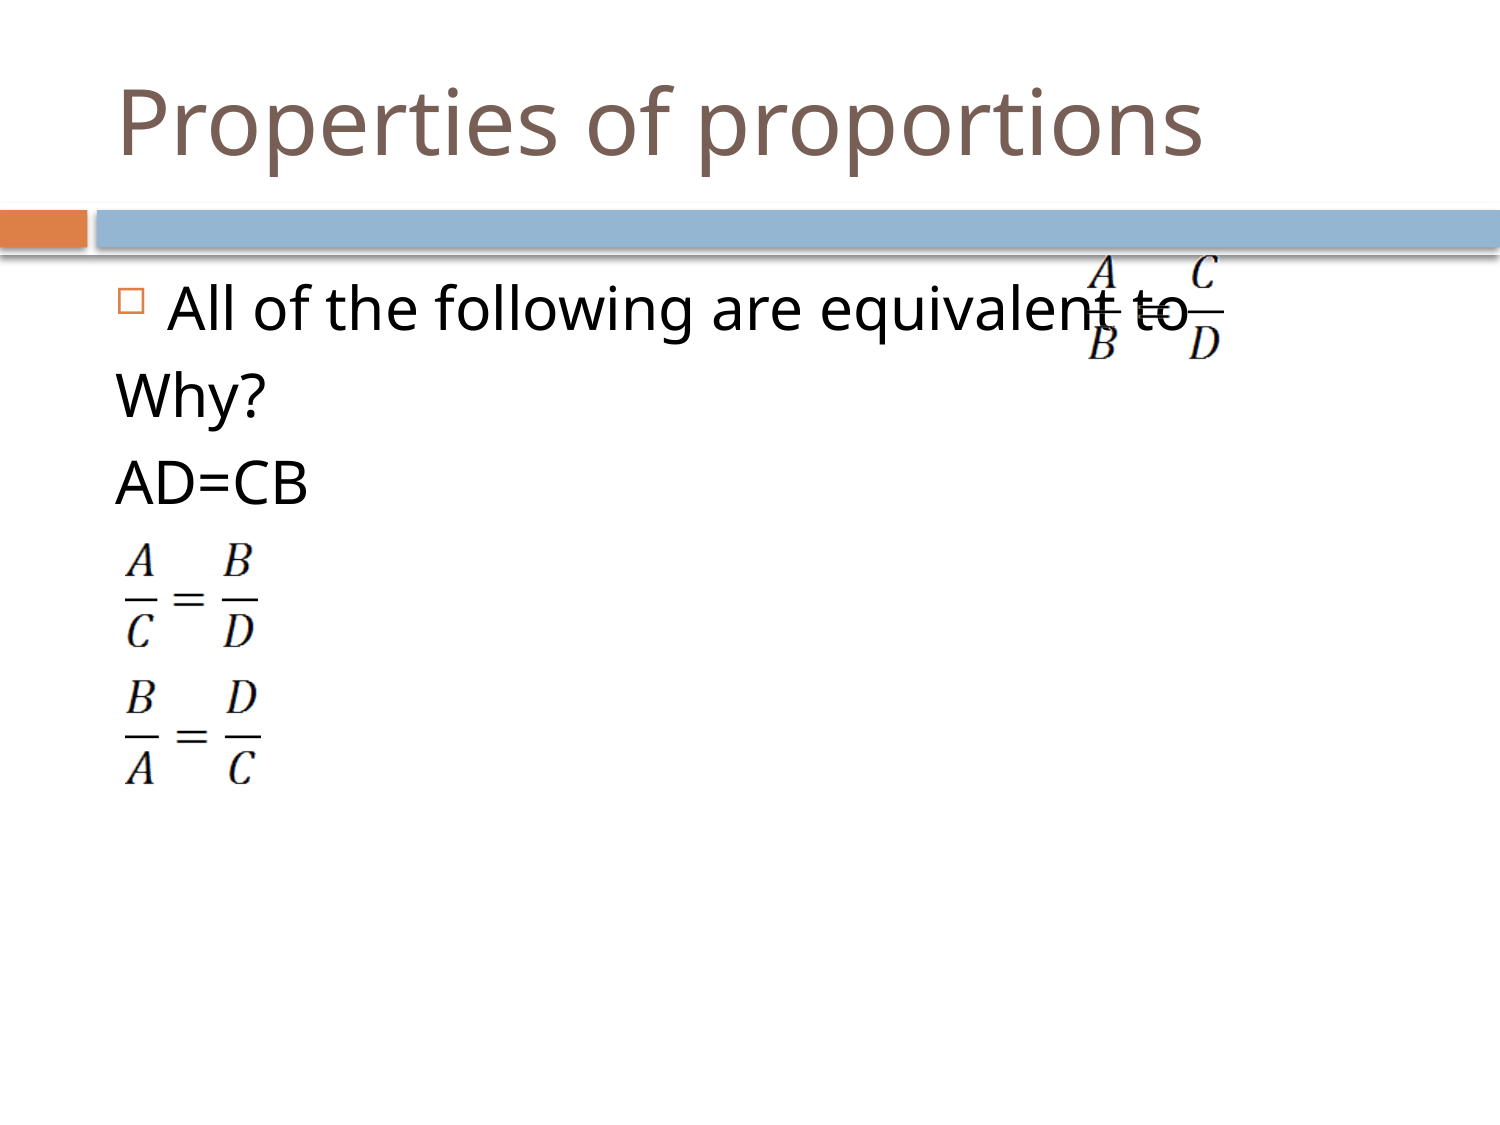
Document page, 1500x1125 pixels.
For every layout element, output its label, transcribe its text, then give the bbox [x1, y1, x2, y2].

list All of the following are equivalent to Why? AD=CB [100, 262, 1438, 1000]
picture [1087, 249, 1224, 373]
picture [124, 537, 259, 660]
picture [124, 674, 262, 798]
title Properties of proportions [100, 37, 1438, 200]
